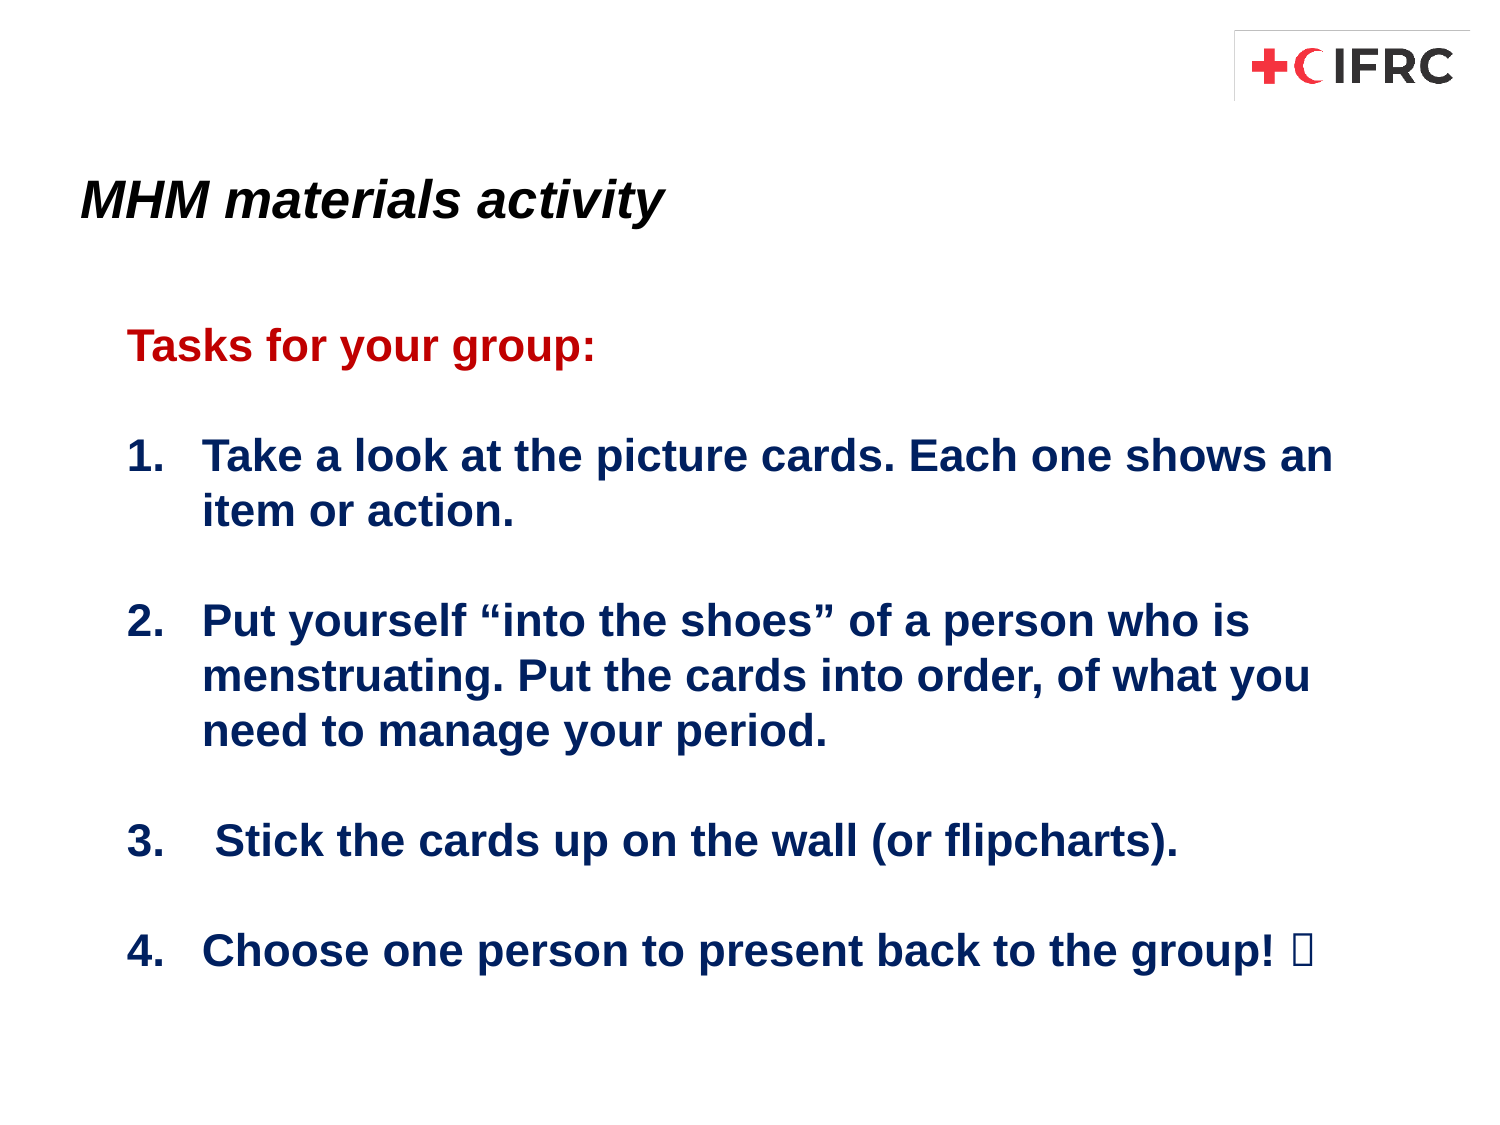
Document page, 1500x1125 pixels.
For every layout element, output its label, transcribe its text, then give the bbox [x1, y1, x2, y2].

picture [1234, 30, 1471, 102]
title MHM materials activity [64, 148, 1412, 246]
text_box Tasks for your group: Take a look at the picture cards. Each one shows an item or action. Put yourself “into the shoes” of a person who is menstruating. Put the cards into order, of what you need to manage your period. Stick the cards up on the wall (or flipcharts). Choose one person to present back to the group!  [112, 307, 1442, 983]
